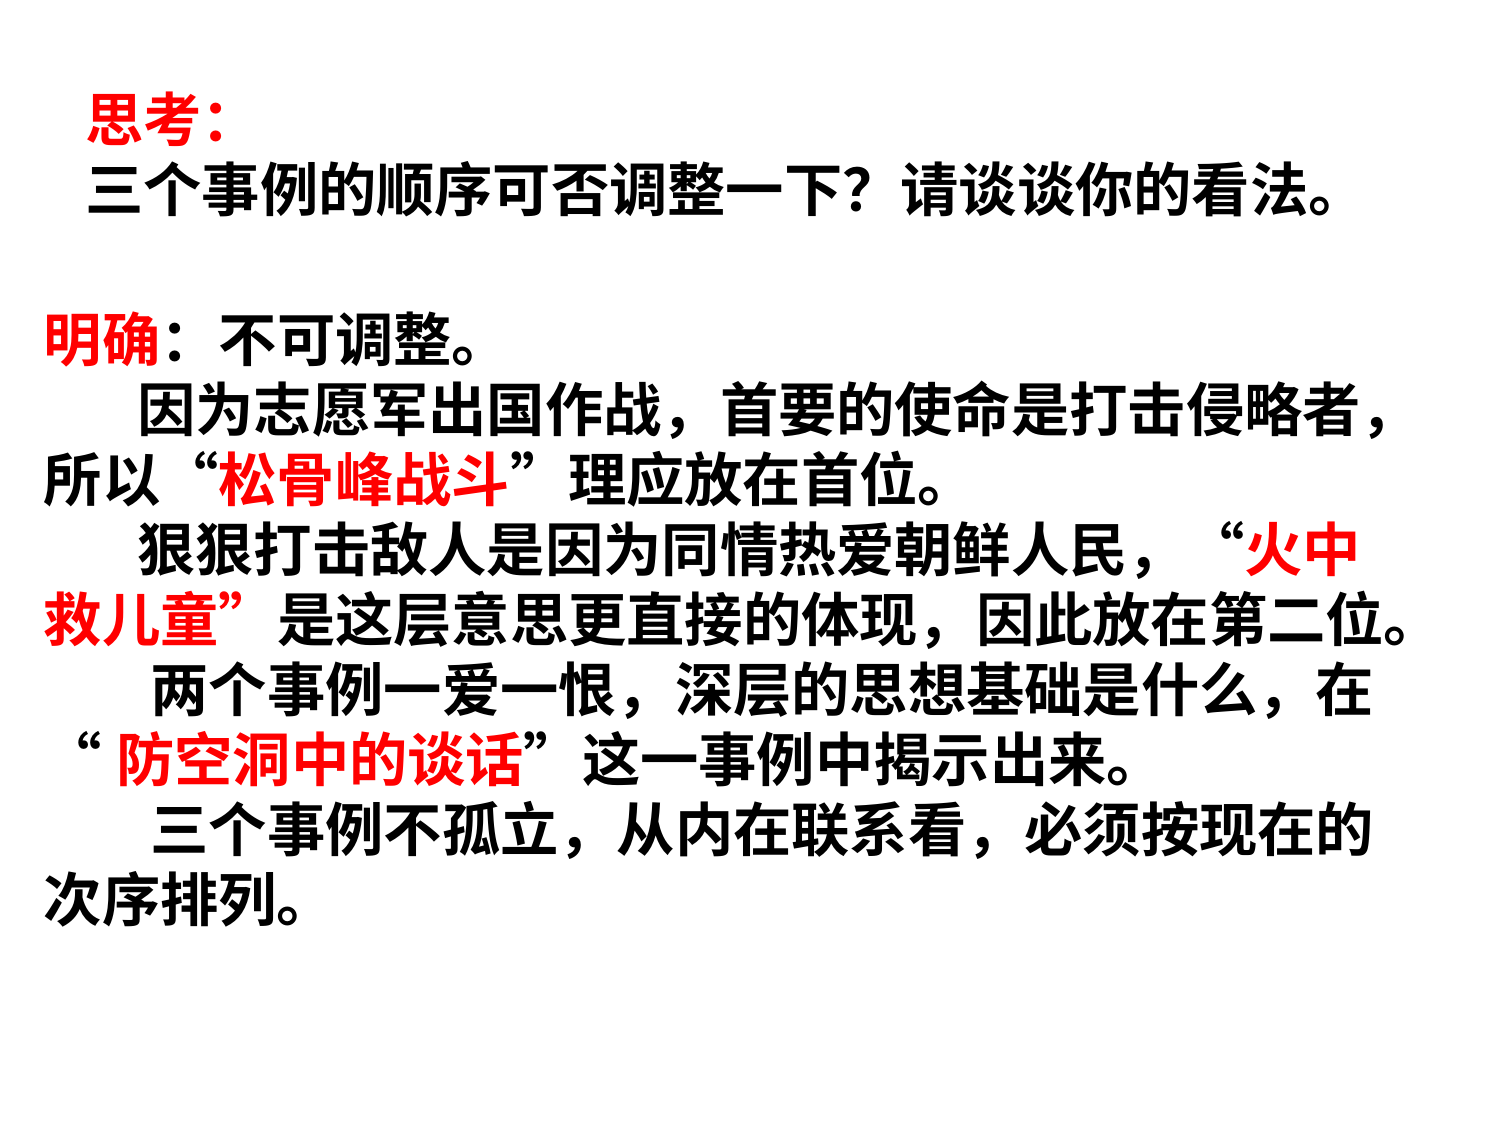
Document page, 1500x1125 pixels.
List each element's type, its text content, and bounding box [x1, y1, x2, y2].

text_box 思考： 三个事例的顺序可否调整一下？请谈谈你的看法。 [70, 75, 1382, 231]
text_box 明确：不可调整。 因为志愿军出国作战，首要的使命是打击侵略者， 所以“松骨峰战斗”理应放在首位。 狠狠打击敌人是因为同情热爱朝鲜人民，“火中 救儿童”是这层意思更直接的体现，因此放在第二位。 两个事例一爱一恨，深层的思想基础是什么，在 “防空洞中的谈话”这一事例中揭示出来。 三个事例不孤立，从内在联系看，必须按现在的 次序排列。 [29, 296, 1500, 941]
